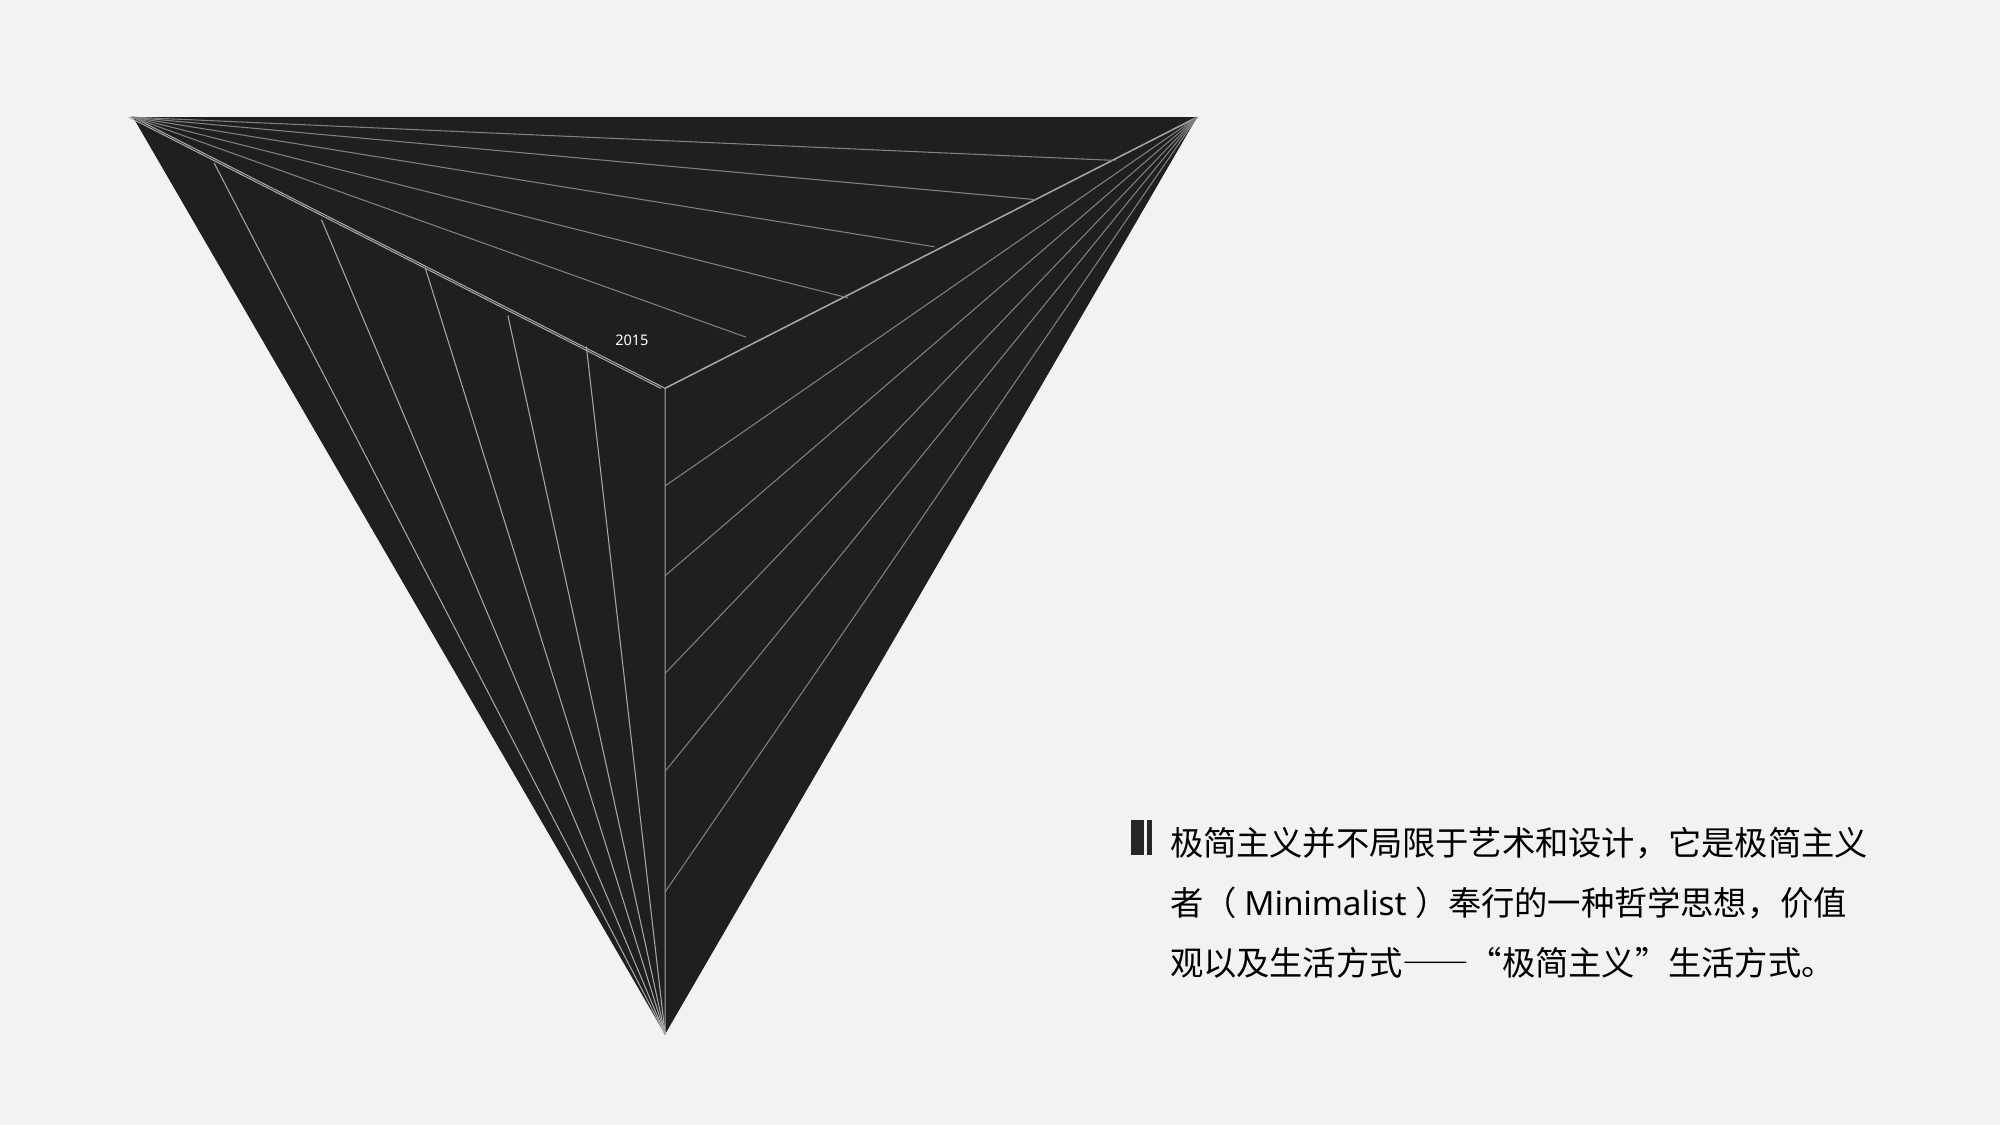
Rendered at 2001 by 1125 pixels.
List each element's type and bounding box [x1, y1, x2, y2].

text_box [128, 117, 1197, 1035]
text_box [1131, 794, 1885, 992]
